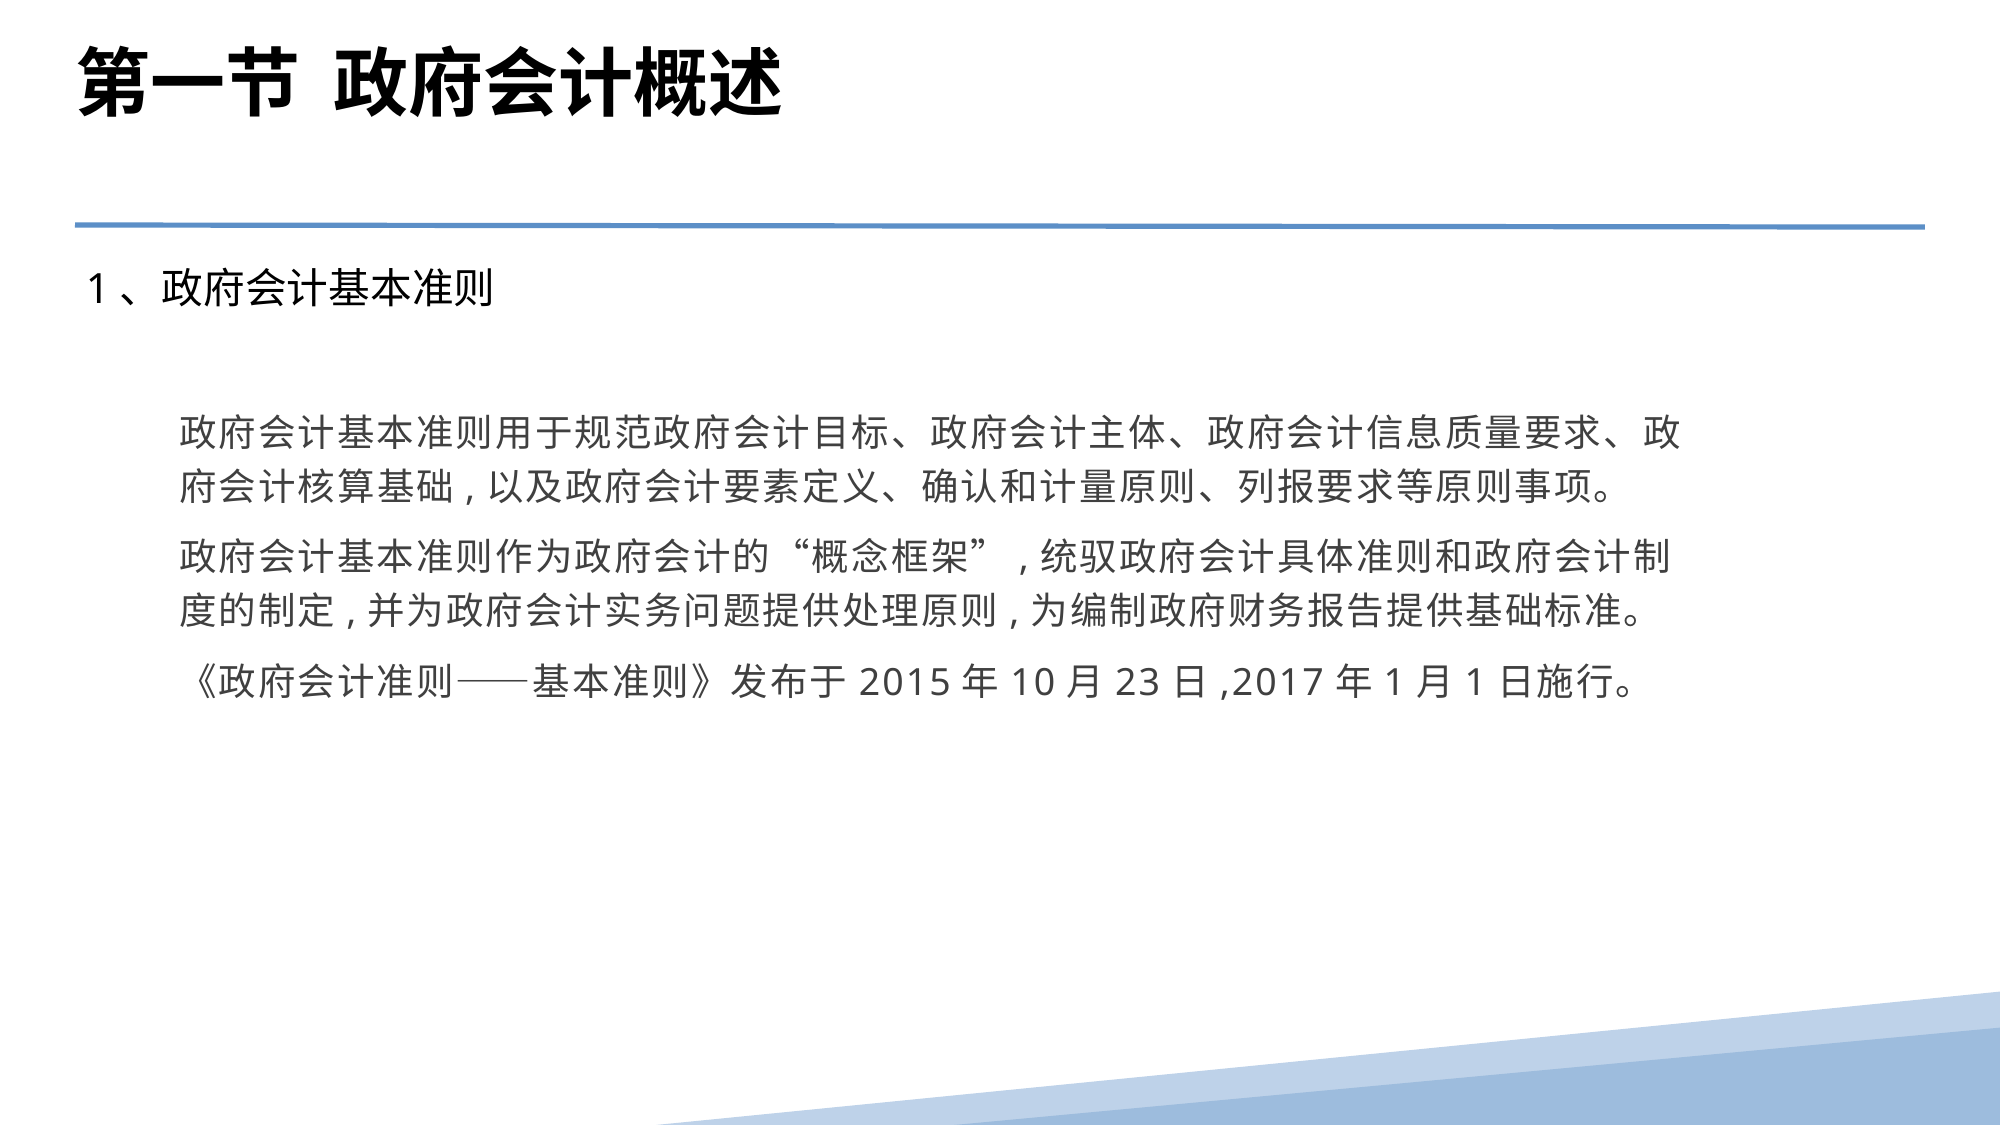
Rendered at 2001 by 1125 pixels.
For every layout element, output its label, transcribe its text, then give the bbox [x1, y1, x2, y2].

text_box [656, 991, 2000, 1125]
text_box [74, 224, 1925, 228]
text_box 1、政府会计基本准则 [85, 252, 1936, 327]
text_box 第一节 政府会计概述 [75, 24, 1925, 125]
text_box 政府会计基本准则用于规范政府会计目标、政府会计主体、政府会计信息质量要求、政府会计核算基础,以及政府会计要素定义、确认和计量原则、列报要求等原则事项。 政府会计基本准则作为政府会计的“概念框架”,统驭政府会计具体准则和政府会计制度的制定,并为政府会计实务问题提供处理原则,为编制政府财务报告提供基础标准。 《政府会计准则——基本准则》发布于2015年10月23日,2017年1月1日施行。 [168, 366, 1707, 949]
